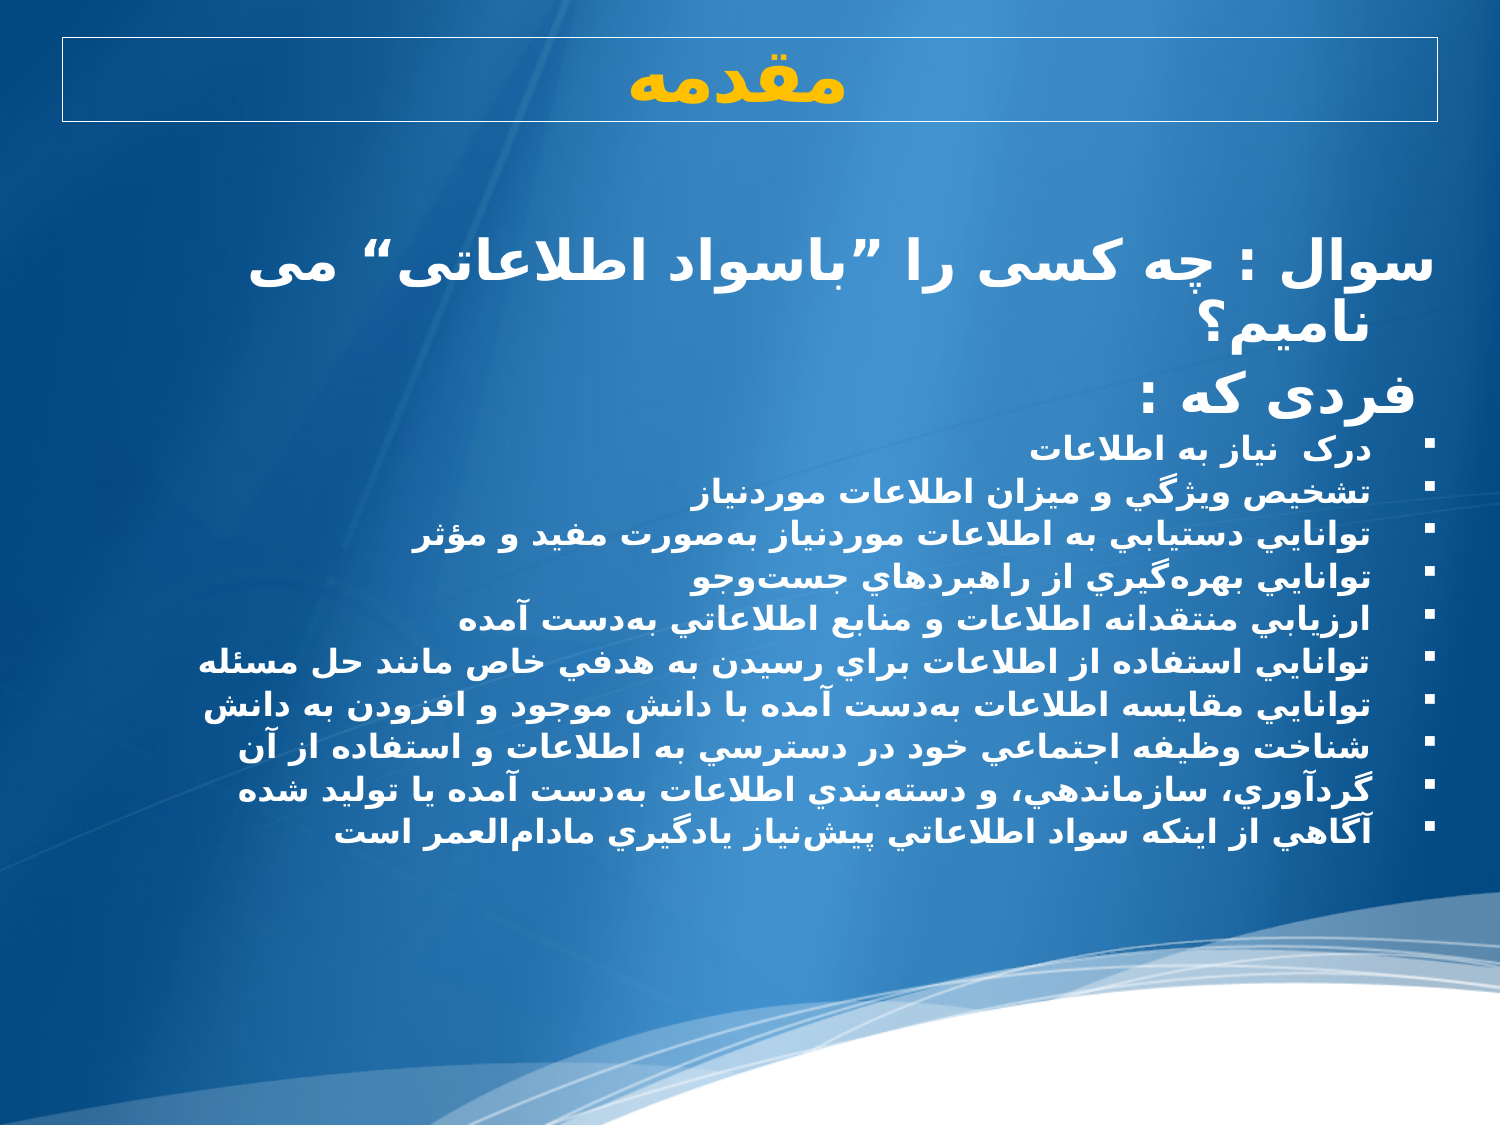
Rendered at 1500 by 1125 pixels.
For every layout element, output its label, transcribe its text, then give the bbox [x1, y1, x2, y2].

title مقدمه [62, 37, 1438, 122]
list سوال : چه کسی را ”باسواد اطلاعاتی“ می نامیم؟ فردی که : درک نياز به اطلاعات تشخيص ويژگي و ميزان اطلاعات موردنياز توانايي دستيابي به اطلاعات موردنياز به‌صورت مفيد و مؤثر توانايي بهره‌گيري از راهبردهاي جست‌وجو ارزيابي منتقدانه اطلاعات و منابع اطلاعاتي به‌دست آمده توانايي استفاده از اطلاعات براي رسيدن به هدفي خاص مانند حل مسئله توانايي مقايسه اطلاعات به‌دست آمده با دانش موجود و افزودن به دانش شناخت وظيفه اجتماعي خود در دسترسي به اطلاعات و استفاده از آن گردآوري، سازماندهي، و دسته‌بندي اطلاعات به‌دست آمده يا توليد شده آگاهي از اينكه سواد اطلاعاتي پيش‌نياز يادگيري مادام‌العمر است [62, 231, 1438, 583]
picture [0, 0, 1500, 1125]
